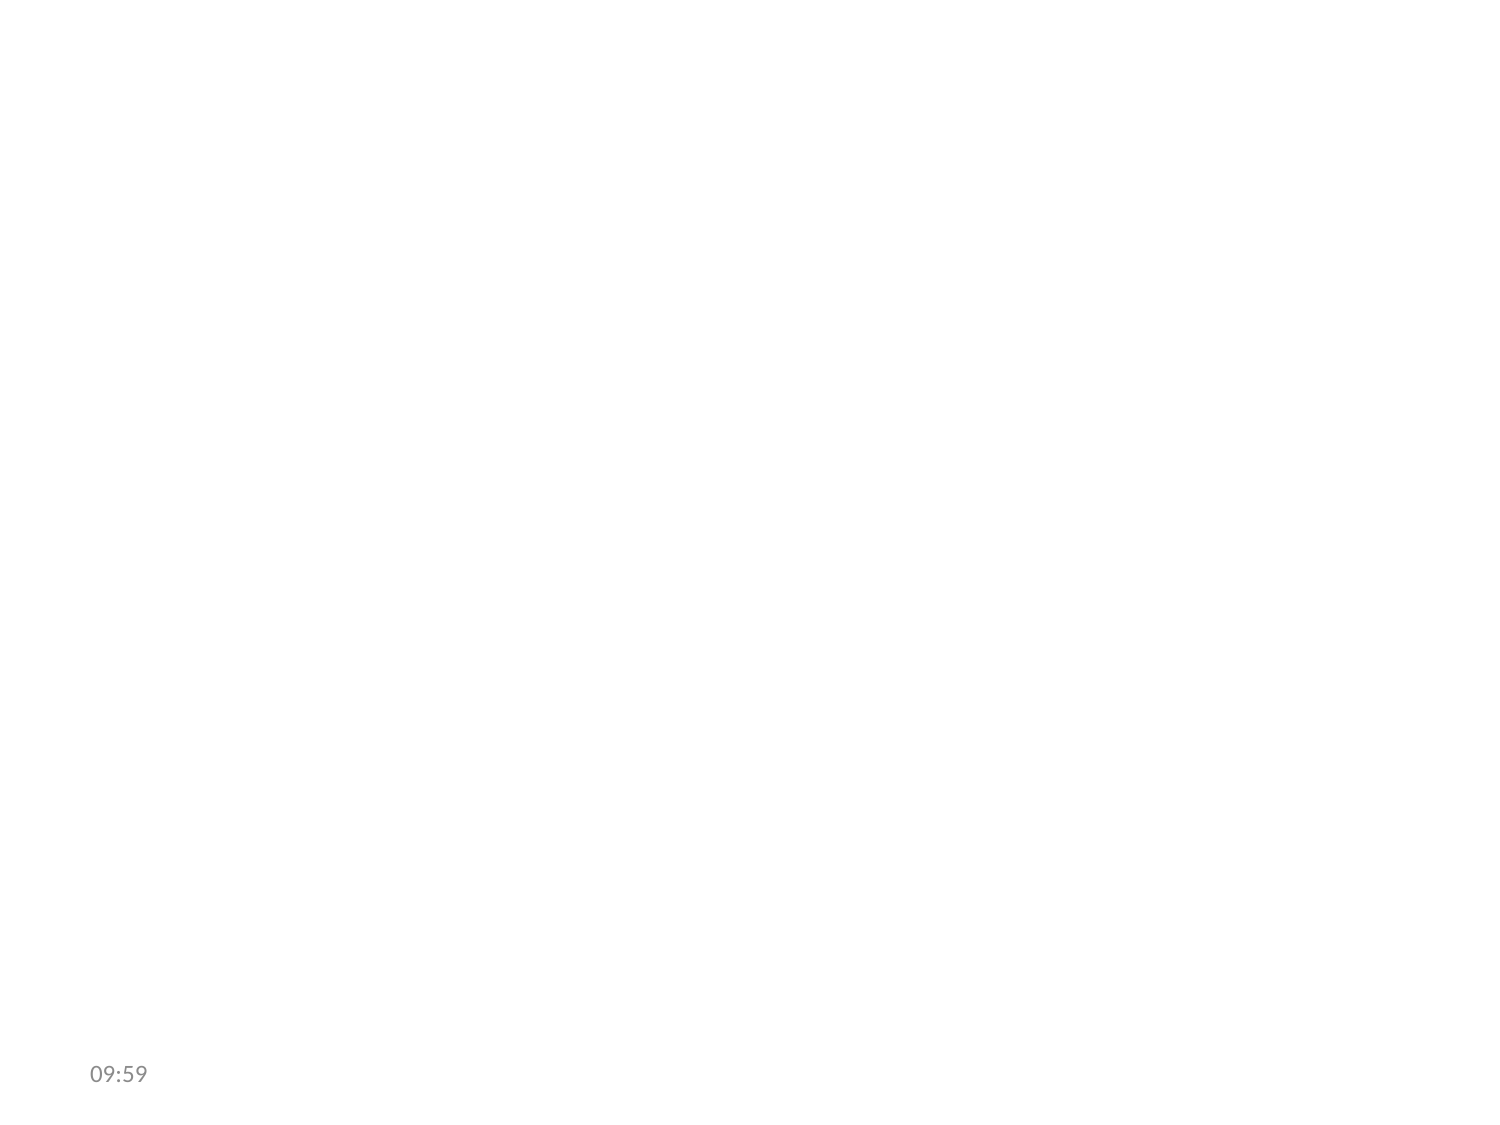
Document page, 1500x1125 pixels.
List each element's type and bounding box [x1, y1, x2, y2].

slide_number [75, 1042, 425, 1103]
